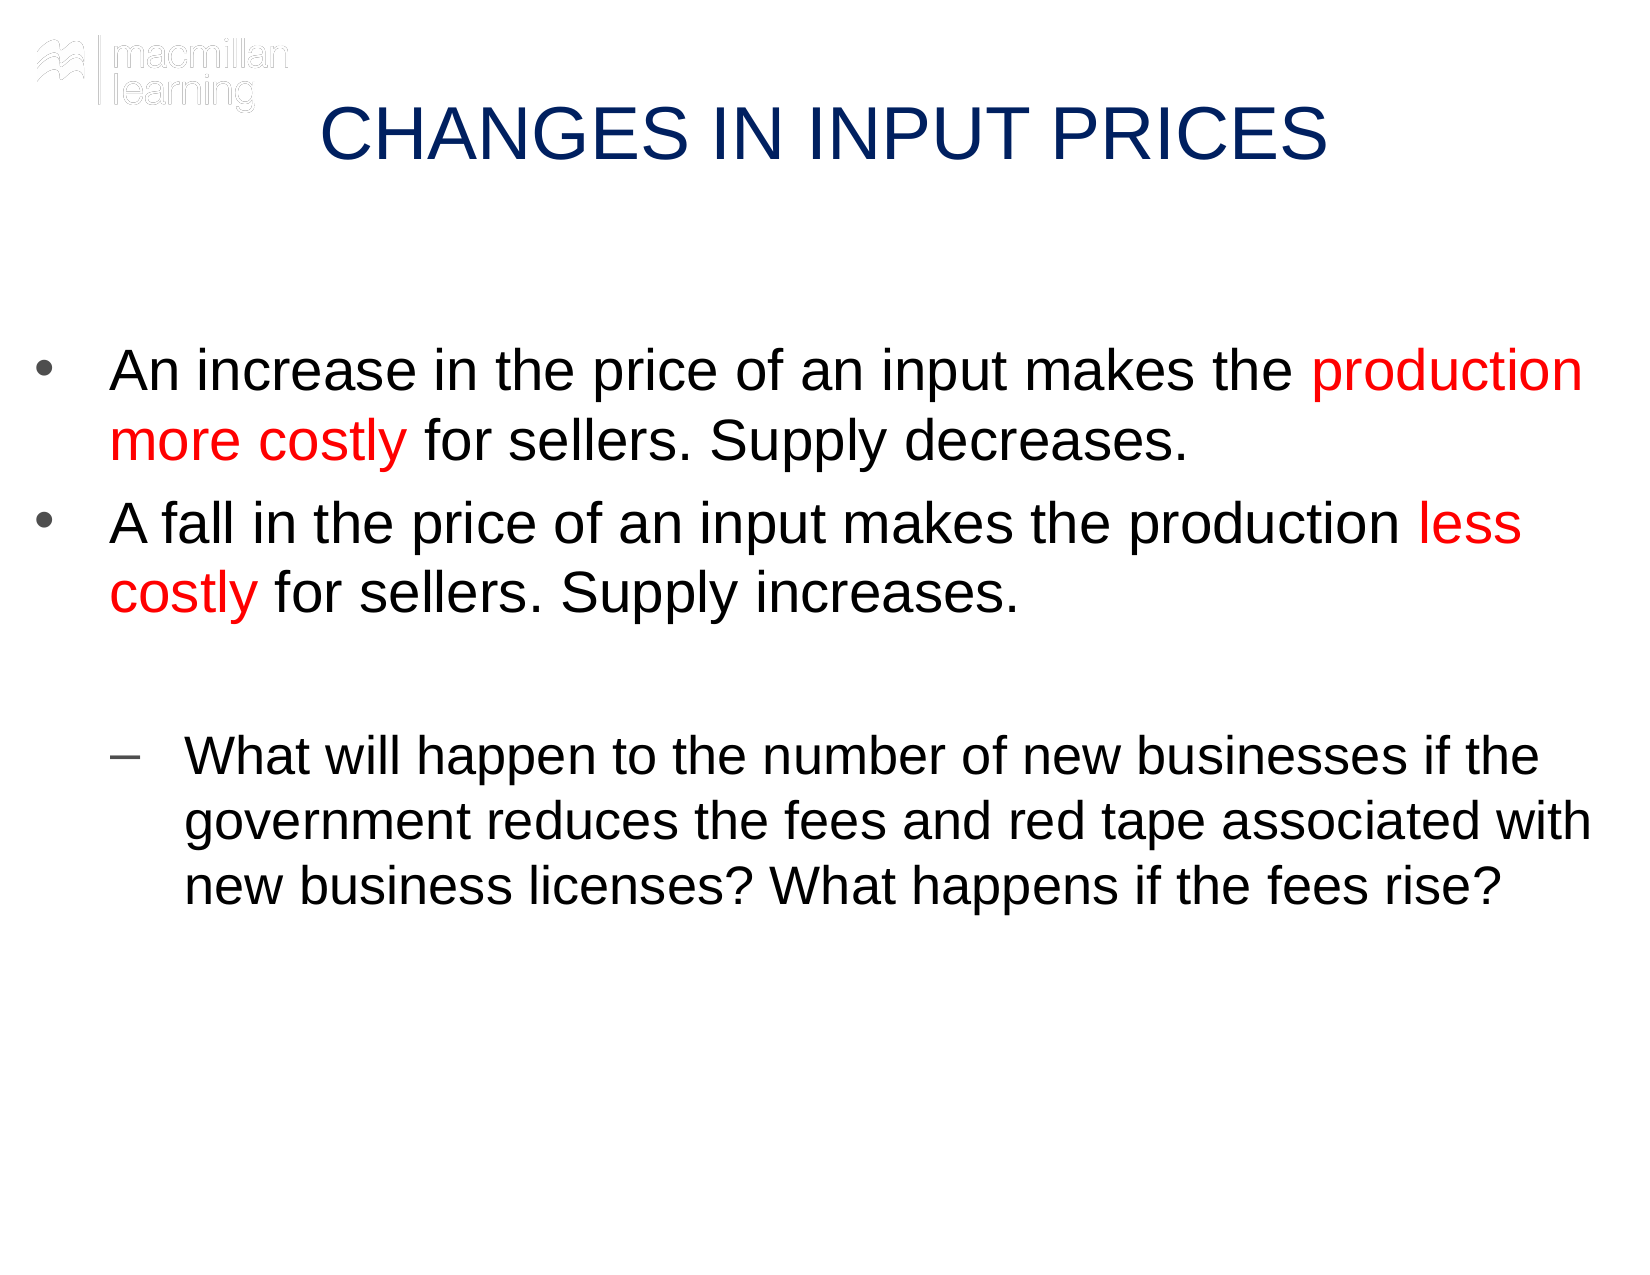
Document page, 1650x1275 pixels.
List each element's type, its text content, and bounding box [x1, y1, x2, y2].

picture [37, 35, 288, 62]
title CHANGES IN INPUT PRICES [0, 62, 1650, 197]
list An increase in the price of an input makes the production more costly for sellers. Supply decreases. A fall in the price of an input makes the production less costly for sellers. Supply increases. What will happen to the number of new businesses if the government reduces the fees and red tape associated with new business licenses? What happens if the fees rise? [19, 317, 1628, 936]
